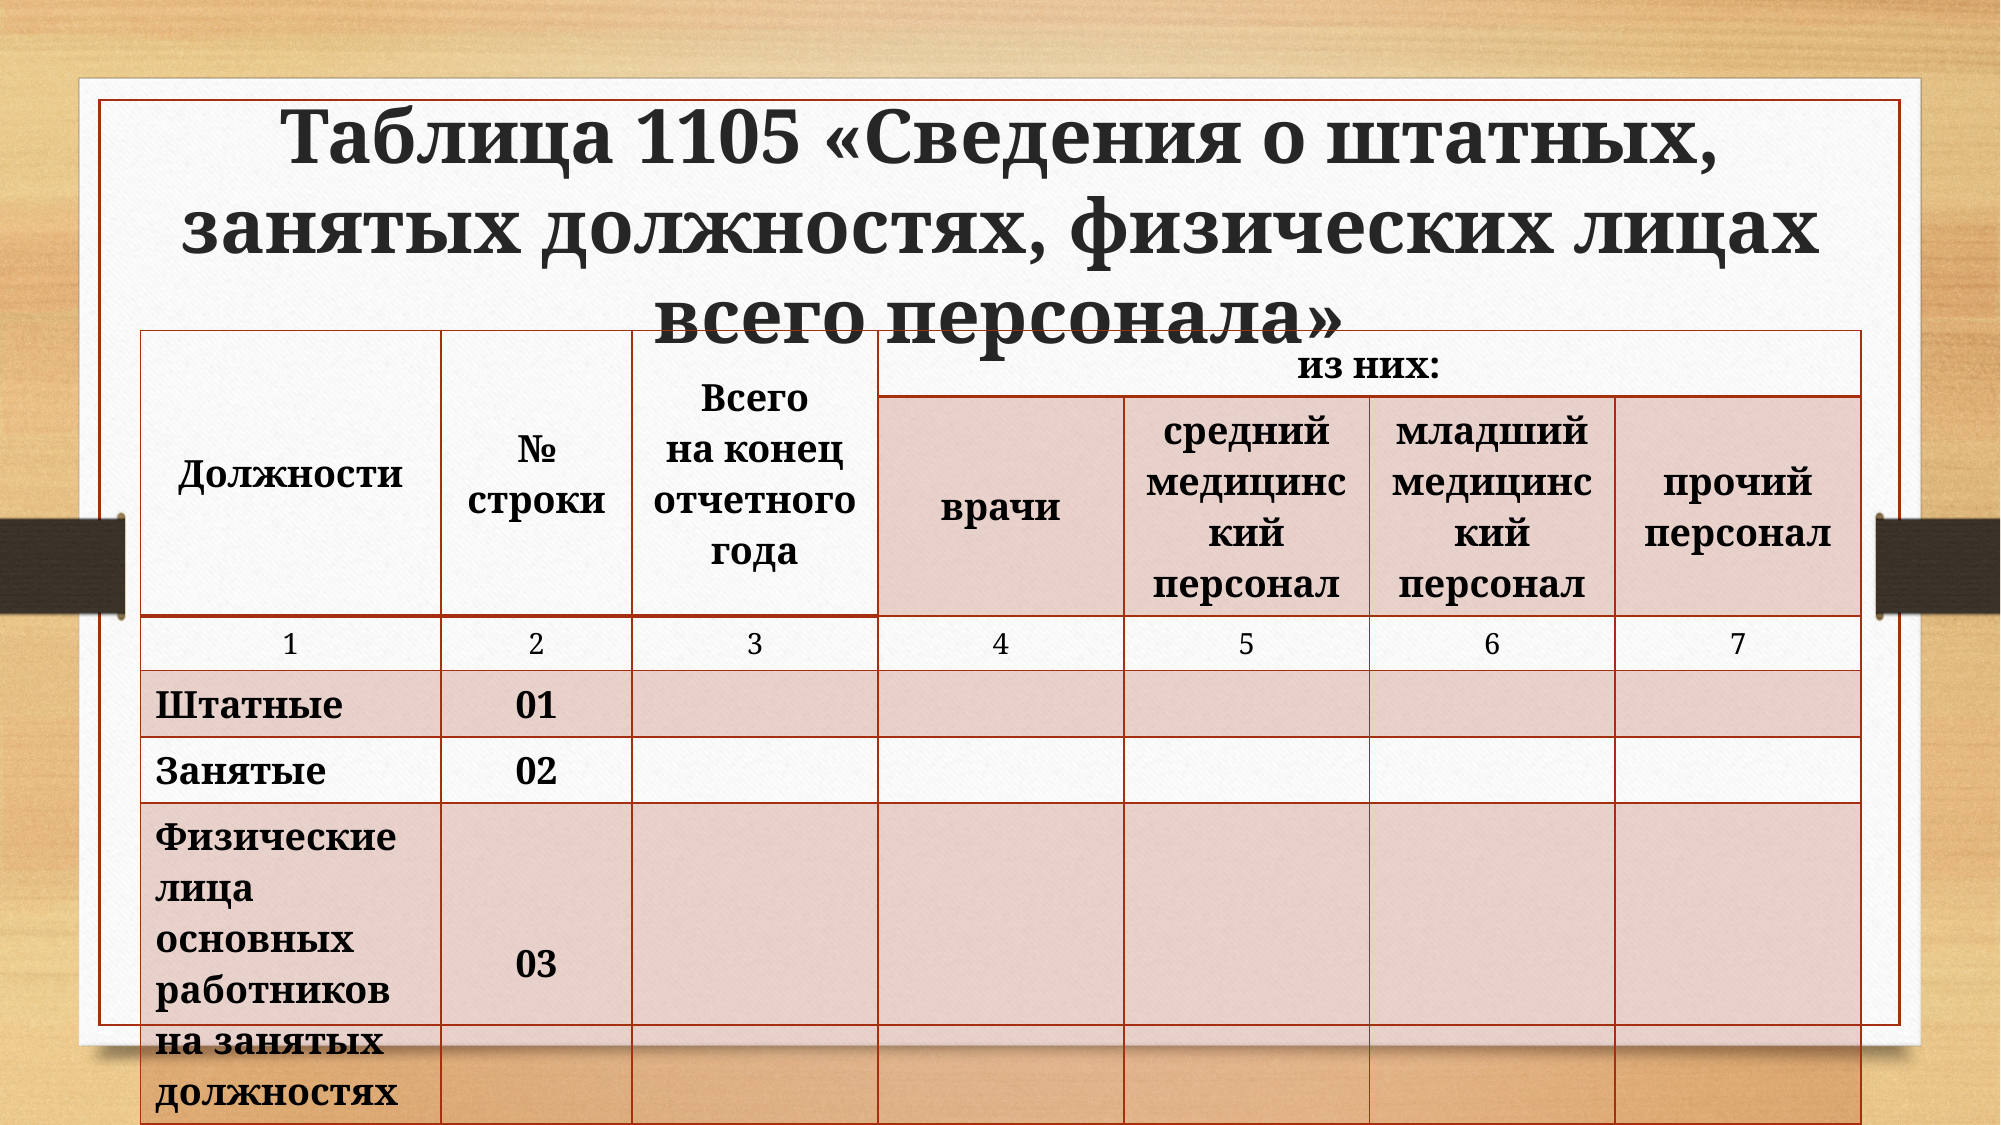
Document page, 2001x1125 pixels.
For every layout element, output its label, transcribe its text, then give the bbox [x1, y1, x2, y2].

table_cell 7 [1616, 617, 1860, 670]
table_header № строки [442, 331, 631, 614]
table_cell 6 [1370, 617, 1614, 670]
table_cell 02 [442, 738, 631, 802]
table_cell Занятые [141, 738, 440, 802]
table_cell [879, 738, 1123, 802]
table_cell 5 [1125, 617, 1369, 670]
table_cell [1370, 671, 1614, 736]
table_cell [1616, 804, 1860, 1123]
table_cell 3 [633, 618, 877, 670]
table_cell [633, 671, 877, 736]
table_header Всего на конец отчетного года [633, 331, 877, 614]
table_cell [633, 738, 877, 802]
table_header Должности [141, 331, 440, 614]
table_cell 4 [879, 617, 1123, 670]
table_cell 03 [442, 804, 631, 1123]
table_cell средний медицинский персонал [1125, 398, 1369, 615]
table_cell [879, 804, 1123, 1123]
table_cell Физические лица основных работников на занятых должностях [141, 804, 440, 1123]
table_cell [1125, 738, 1369, 802]
table_header из них: [879, 331, 1860, 395]
table_cell [1370, 738, 1614, 802]
table_cell [1370, 804, 1614, 1123]
title Таблица 1105 «Сведения о штатных, занятых должностях, физических лицах всего персонала» [140, 116, 1862, 330]
table_cell врачи [879, 398, 1123, 615]
table_cell Штатные [141, 671, 440, 736]
table_cell 1 [141, 618, 440, 670]
table_cell [1125, 804, 1369, 1123]
table_cell [633, 804, 877, 1123]
table_cell [1125, 671, 1369, 736]
table_cell младший медицинский персонал [1370, 398, 1614, 615]
table_cell 2 [442, 618, 631, 670]
table_cell [1616, 671, 1860, 736]
table_cell 01 [442, 671, 631, 736]
picture [0, 0, 2001, 1125]
table_cell [879, 671, 1123, 736]
table_cell [1616, 738, 1860, 802]
table_cell прочий персонал [1616, 398, 1860, 615]
